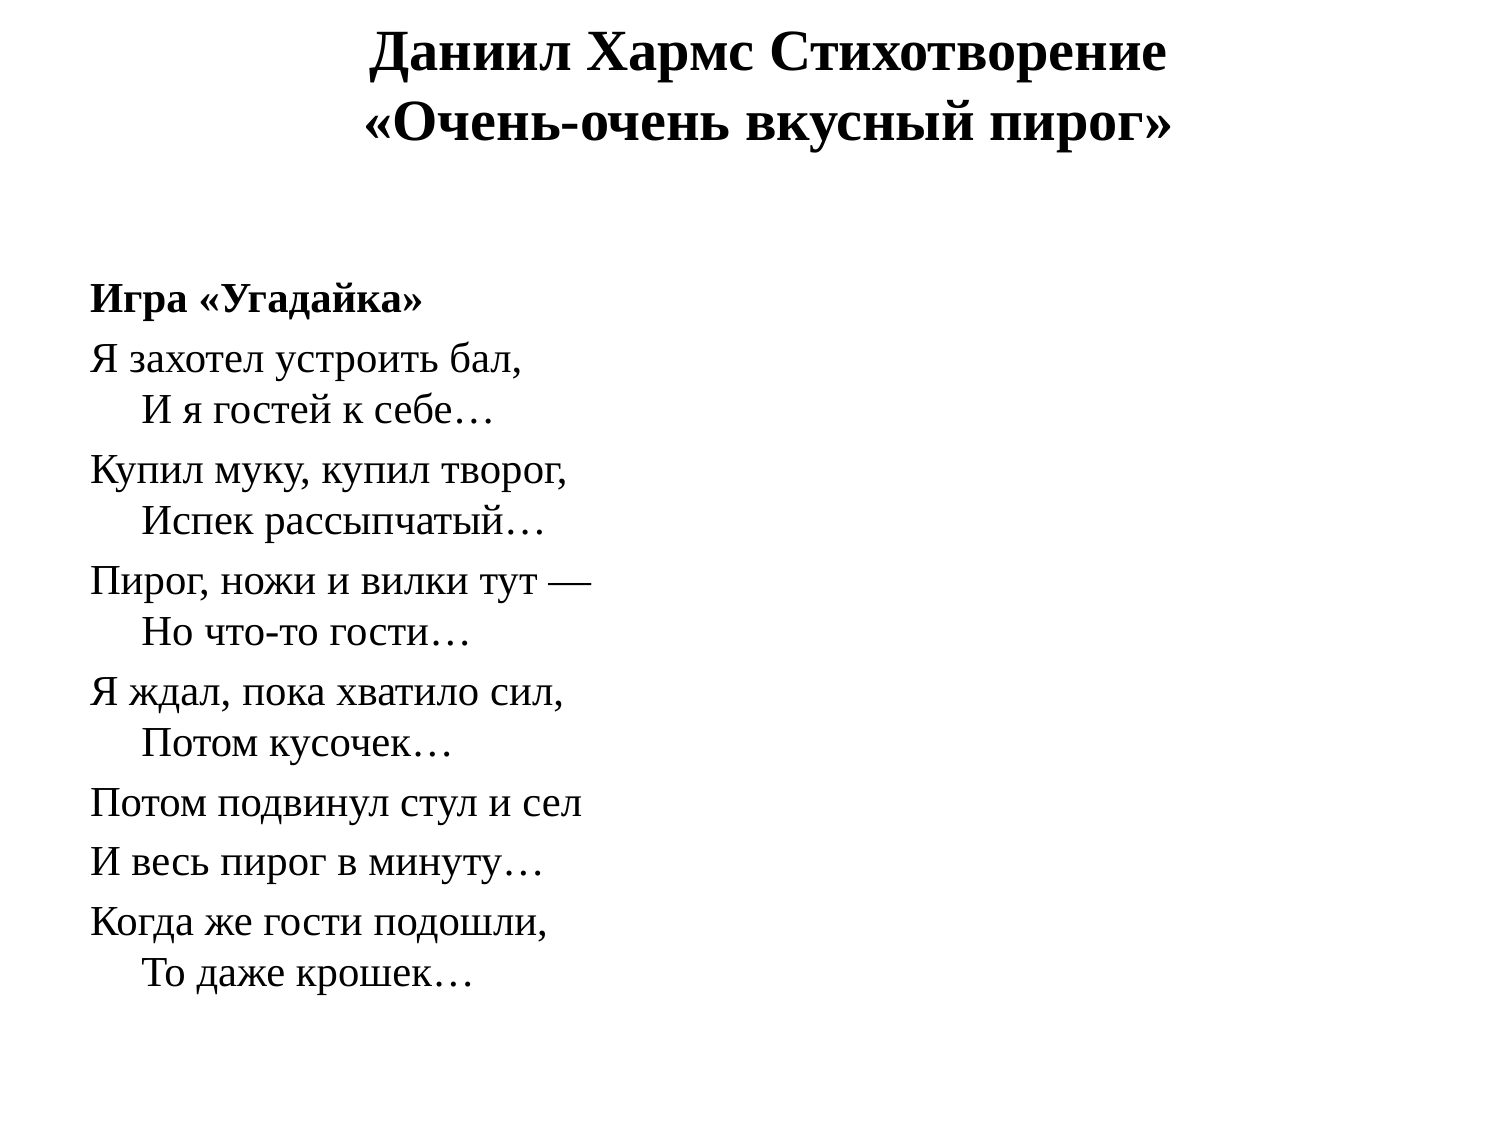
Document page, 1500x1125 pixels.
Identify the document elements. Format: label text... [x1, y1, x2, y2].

list Игра «Угадайка» Я захотел устроить бал, И я гостей к себе… Купил муку, купил творог, Испек рассыпчатый… Пирог, ножи и вилки тут — Но что-то гости… Я ждал, пока хватило сил, Потом кусочек… Потом подвинул стул и сел И весь пирог в минуту… Когда же гости подошли, То даже крошек… [75, 262, 1425, 1005]
title Даниил Хармс Стихотворение «Очень-очень вкусный пирог» [93, 0, 1444, 235]
